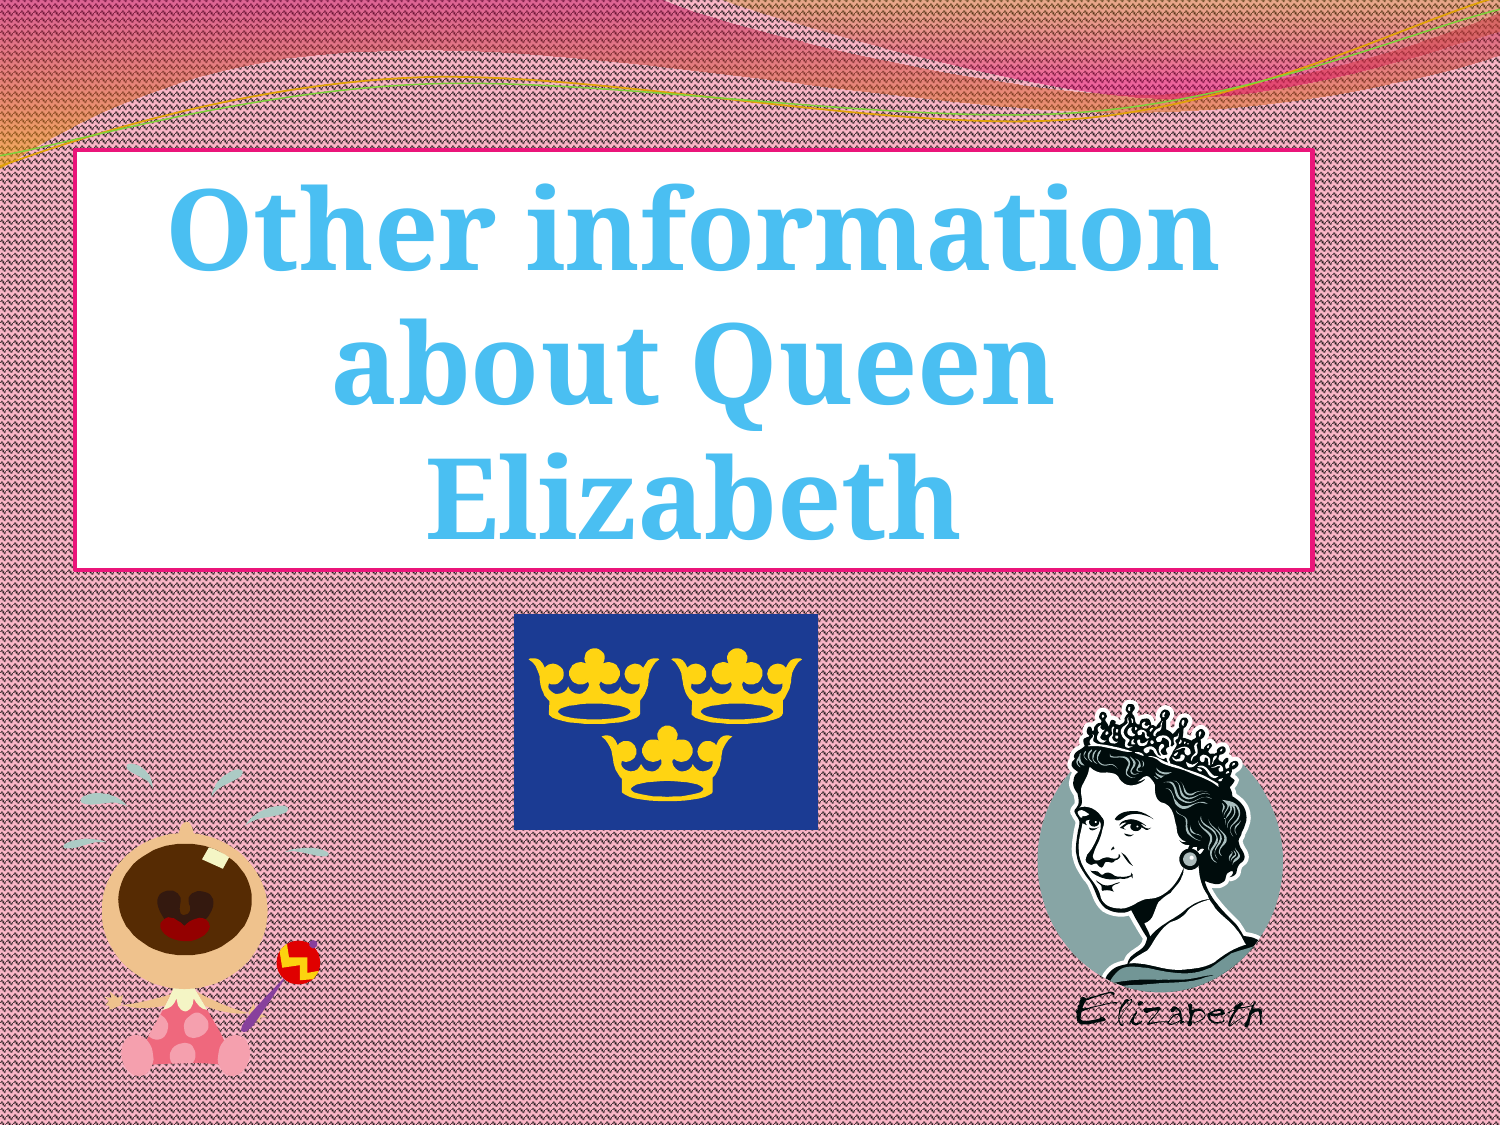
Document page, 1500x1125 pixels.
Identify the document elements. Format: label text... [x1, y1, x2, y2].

picture [1037, 699, 1284, 1028]
picture [62, 762, 330, 1078]
text_box Other information about Queen Elizabeth [73, 148, 1315, 572]
picture [512, 612, 819, 832]
